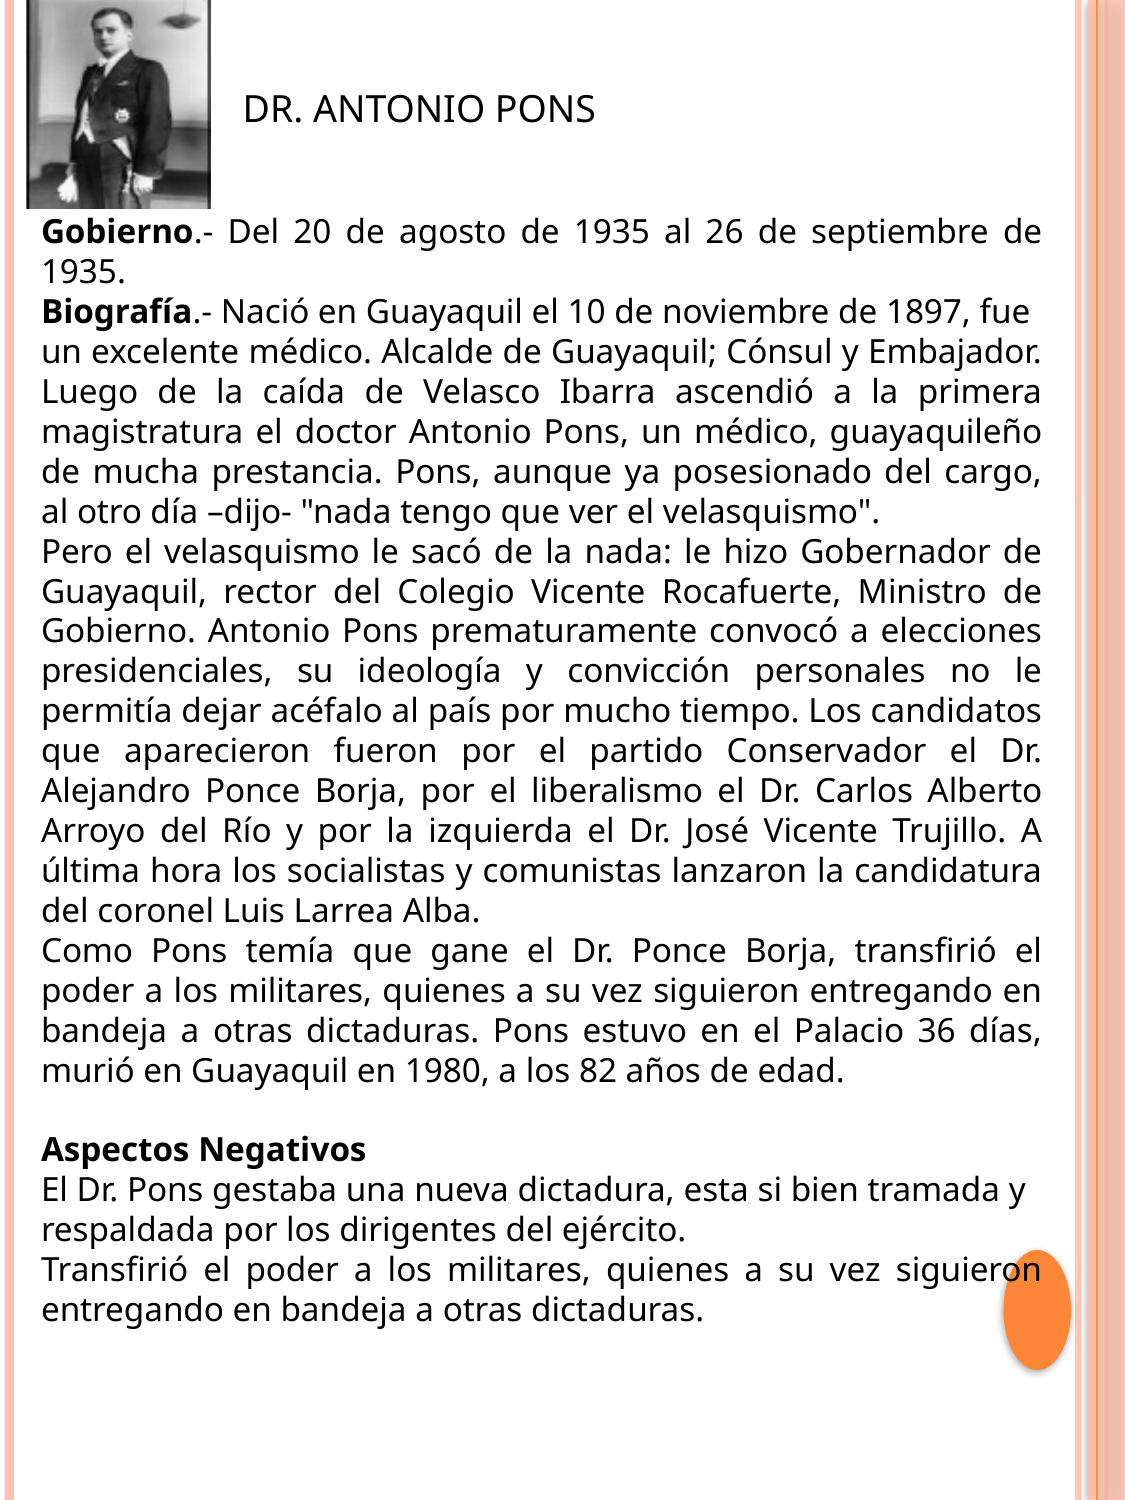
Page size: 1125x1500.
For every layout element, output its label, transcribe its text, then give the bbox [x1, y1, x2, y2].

text_box Gobierno.- Del 20 de agosto de 1935 al 26 de septiembre de 1935. Biografía.- Nació en Guayaquil el 10 de noviembre de 1897, fue un excelente médico. Alcalde de Guayaquil; Cónsul y Embajador. Luego de la caída de Velasco Ibarra ascendió a la primera magistratura el doctor Antonio Pons, un médico, guayaquileño de mucha prestancia. Pons, aunque ya posesionado del cargo, al otro día –dijo- "nada tengo que ver el velasquismo". Pero el velasquismo le sacó de la nada: le hizo Gobernador de Guayaquil, rector del Colegio Vicente Rocafuerte, Ministro de Gobierno. Antonio Pons prematuramente convocó a elecciones presidenciales, su ideología y convicción personales no le permitía dejar acéfalo al país por mucho tiempo. Los candidatos que aparecieron fueron por el partido Conservador el Dr. Alejandro Ponce Borja, por el liberalismo el Dr. Carlos Alberto Arroyo del Río y por la izquierda el Dr. José Vicente Trujillo. A última hora los socialistas y comunistas lanzaron la candidatura del coronel Luis Larrea Alba. Como Pons temía que gane el Dr. Ponce Borja, transfirió el poder a los militares, quienes a su vez siguieron entregando en bandeja a otras dictaduras. Pons estuvo en el Palacio 36 días, murió en Guayaquil en 1980, a los 82 años de edad. Aspectos Negativos El Dr. Pons gestaba una nueva dictadura, esta si bien tramada y respaldada por los dirigentes del ejército. Transfirió el poder a los militares, quienes a su vez siguieron entregando en bandeja a otras dictaduras. [26, 203, 1059, 1376]
text_box DR. ANTONIO PONS [227, 78, 621, 138]
picture [25, 0, 212, 209]
